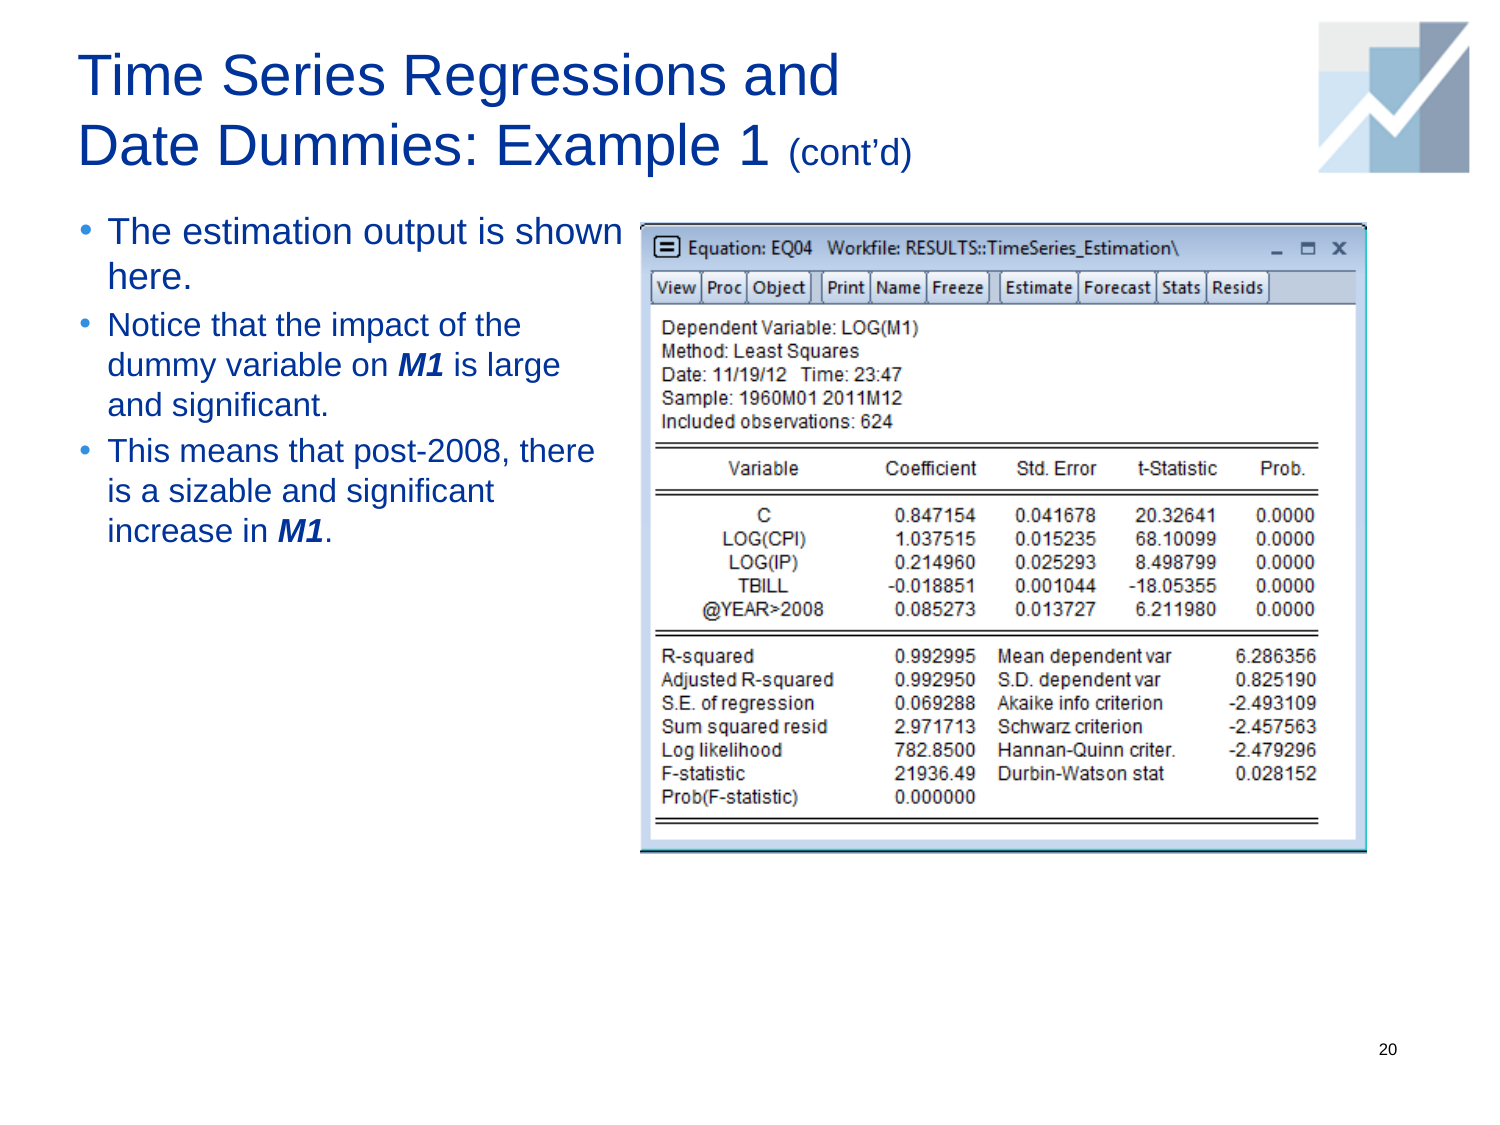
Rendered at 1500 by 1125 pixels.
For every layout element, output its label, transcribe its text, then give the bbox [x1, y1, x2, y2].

title Time Series Regressions and Date Dummies: Example 1 (cont’d) [62, 0, 1297, 185]
picture [639, 222, 1367, 855]
slide_number 20 [1262, 1015, 1413, 1067]
picture [1300, 11, 1479, 181]
text_box The estimation output is shown here. Notice that the impact of the dummy variable on M1 is large and significant. This means that post-2008, there is a sizable and significant increase in M1. [64, 199, 641, 878]
